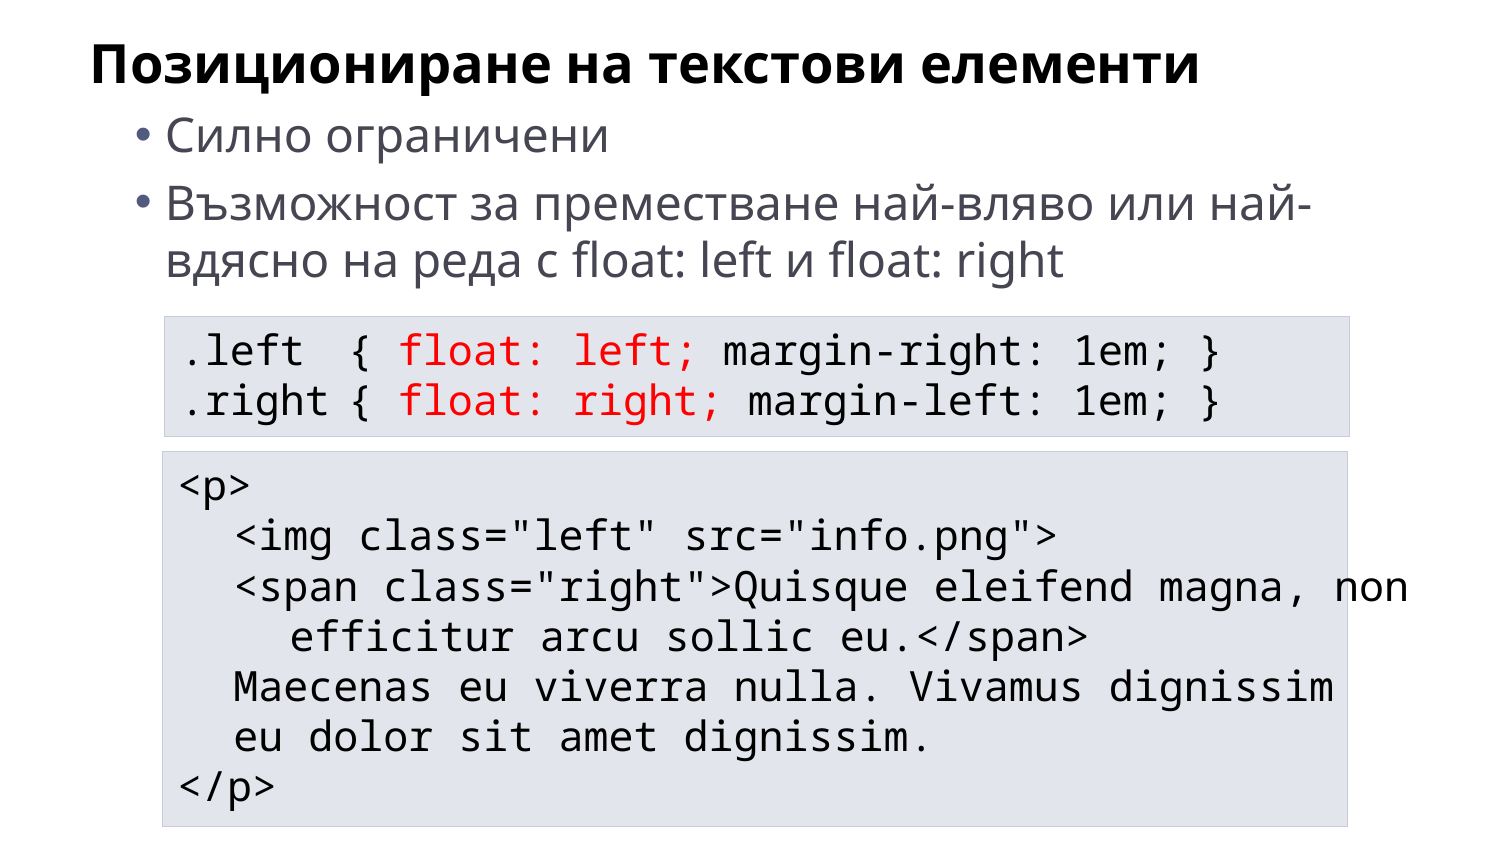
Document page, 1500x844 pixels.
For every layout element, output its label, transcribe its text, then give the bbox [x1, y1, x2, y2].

list Позициониране на текстови елементи Силно ограничени Възможност за преместване най-вляво или най-вдясно на реда с float: left и float: right [75, 21, 1475, 835]
text_box .left { float: left; margin-right: 1em; } .right { float: right; margin-left: 1em; } [164, 316, 1350, 437]
text_box <p> <img class="left" src="info.png"> <span class="right">Quisque eleifend magna, non efficitur arcu sollic eu.</span> Maecenas eu viverra nulla. Vivamus dignissim eu dolor sit amet dignissim. </p> [162, 451, 1348, 827]
